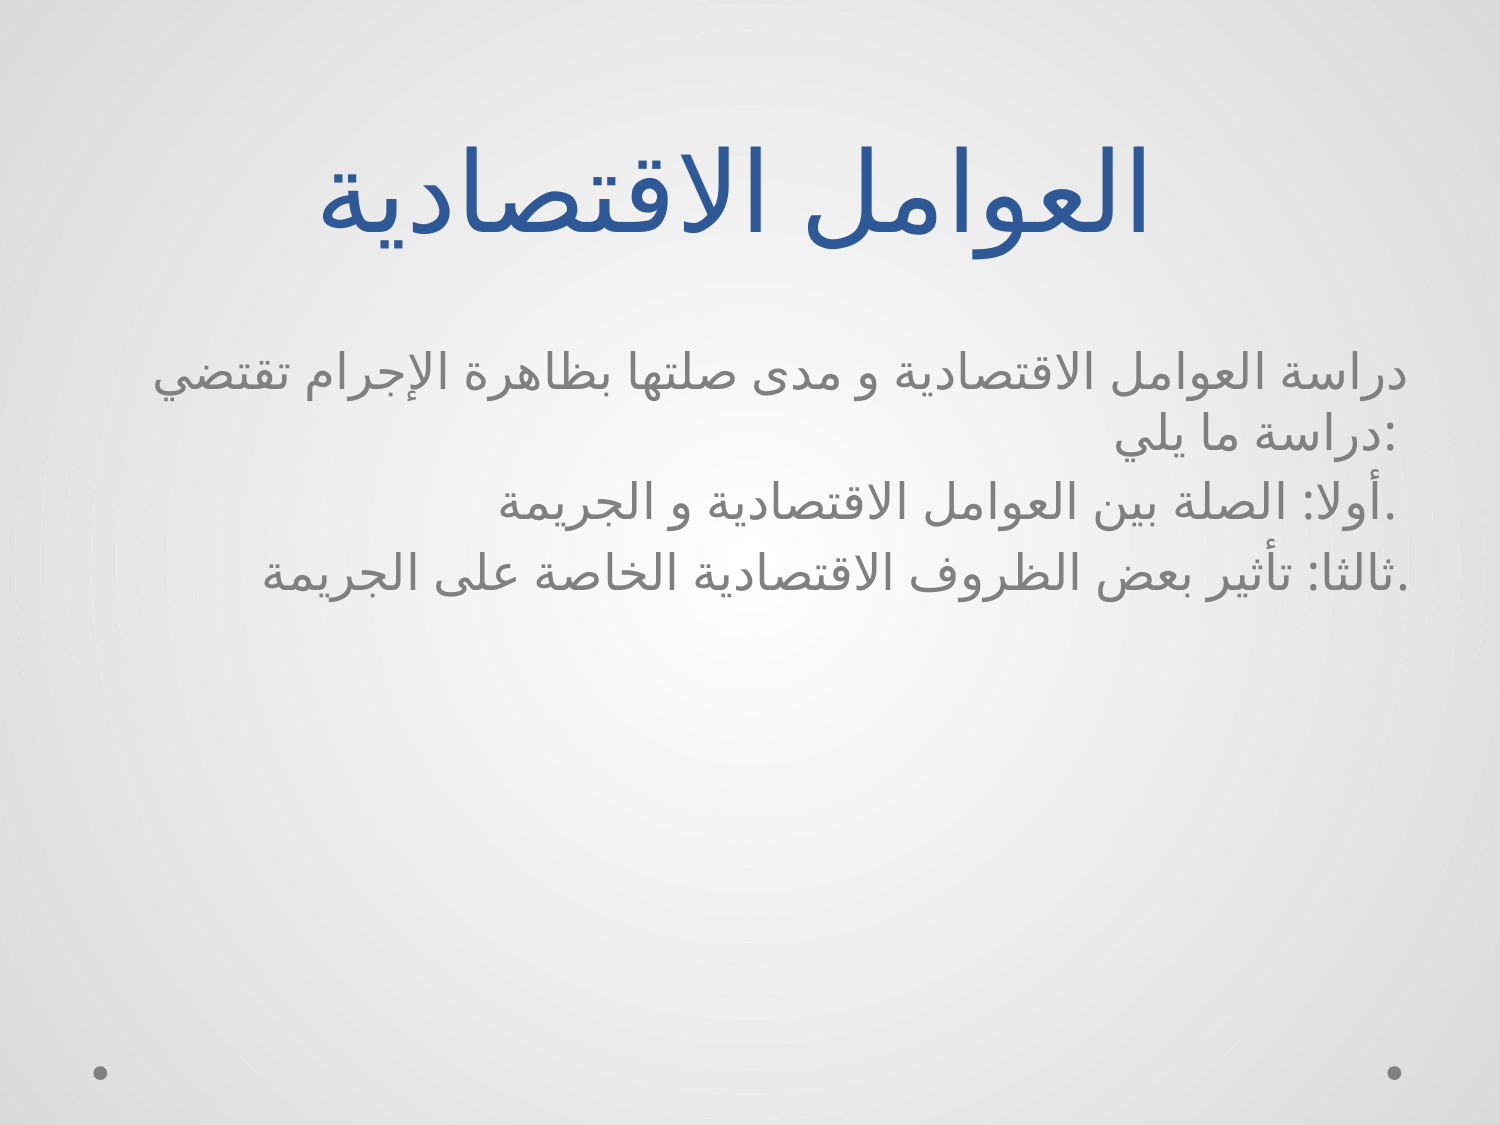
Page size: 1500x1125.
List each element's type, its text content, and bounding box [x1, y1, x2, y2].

list دراسة العوامل الاقتصادية و مدى صلتها بظاهرة الإجرام تقتضي دراسة ما يلي: أولا: الصلة بين العوامل الاقتصادية و الجريمة. ثالثا: تأثير بعض الظروف الاقتصادية الخاصة على الجريمة. [75, 262, 1425, 1005]
title العوامل الاقتصادية [75, 0, 1425, 262]
